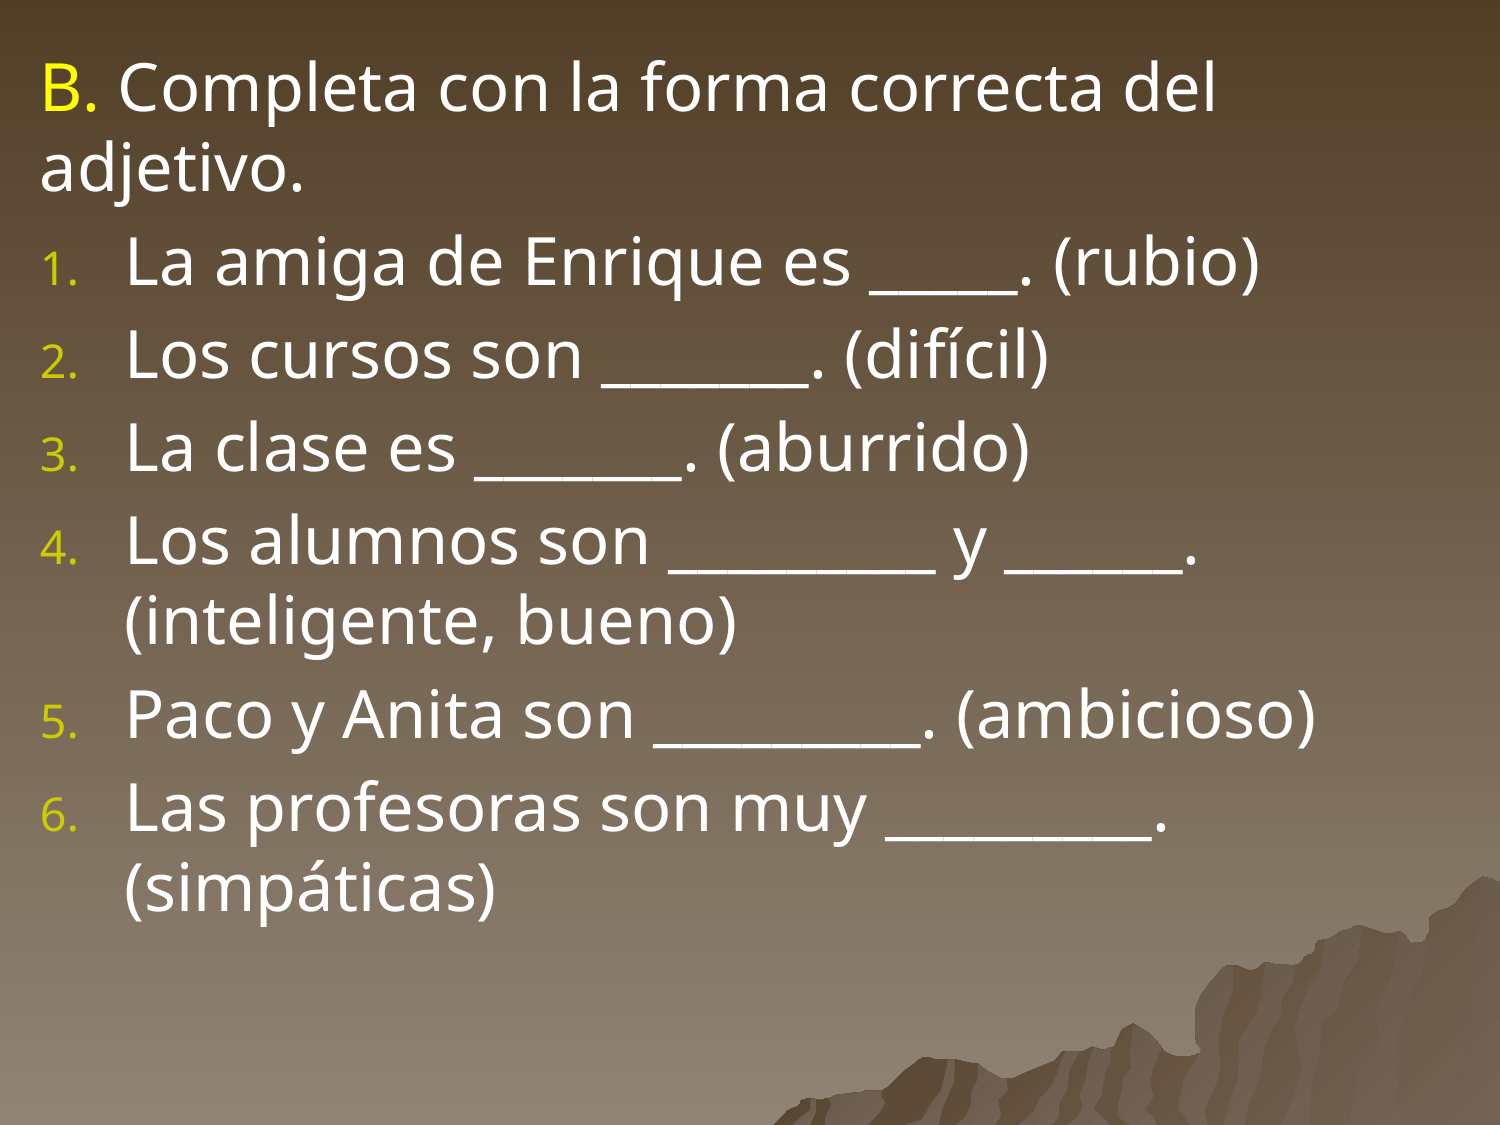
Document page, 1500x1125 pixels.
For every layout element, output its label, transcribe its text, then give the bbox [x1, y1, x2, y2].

list B. Completa con la forma correcta del adjetivo. La amiga de Enrique es _____. (rubio) Los cursos son _______. (difícil) La clase es _______. (aburrido) Los alumnos son _________ y ______. (inteligente, bueno) Paco y Anita son _________. (ambicioso) Las profesoras son muy _________. (simpáticas) [24, 37, 1488, 781]
